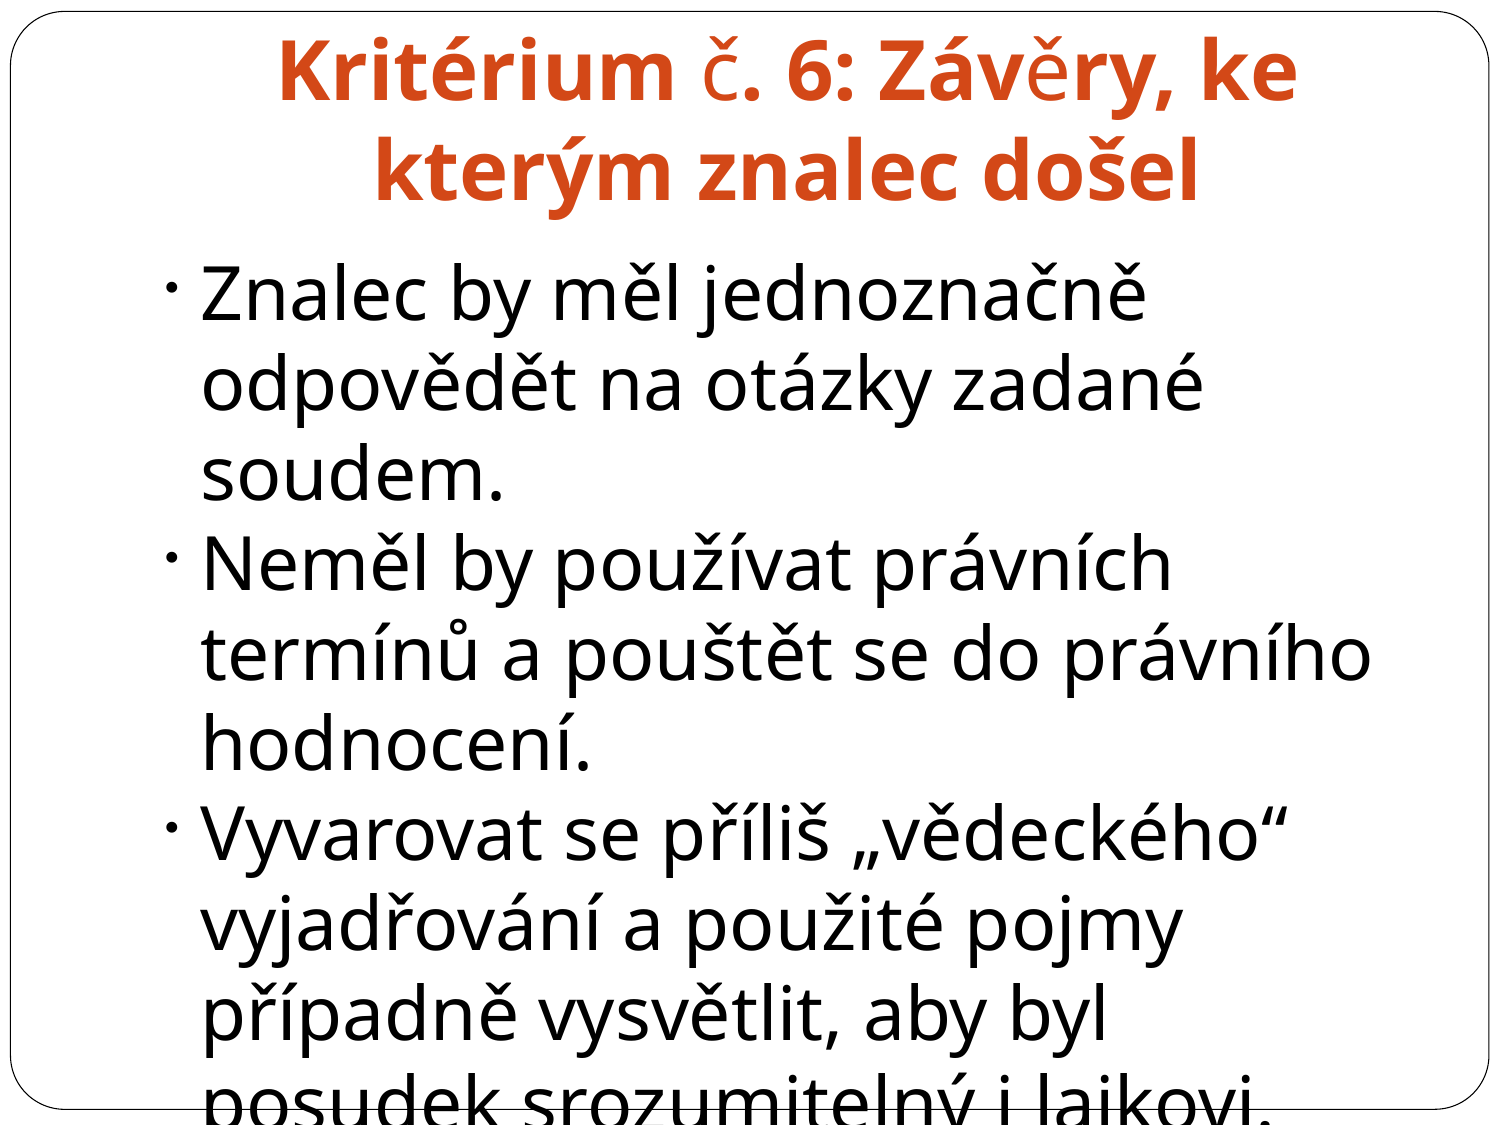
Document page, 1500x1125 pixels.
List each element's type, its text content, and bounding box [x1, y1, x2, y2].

text_box Znalec by měl jednoznačně odpovědět na otázky zadané soudem. Neměl by používat právních termínů a pouštět se do právního hodnocení. Vyvarovat se příliš „vědeckého“ vyjadřování a použité pojmy případně vysvětlit, aby byl posudek srozumitelný i laikovi. [150, 237, 1425, 988]
text_box Kritérium č. 6: Závěry, ke kterým znalec došel [150, 45, 1425, 233]
